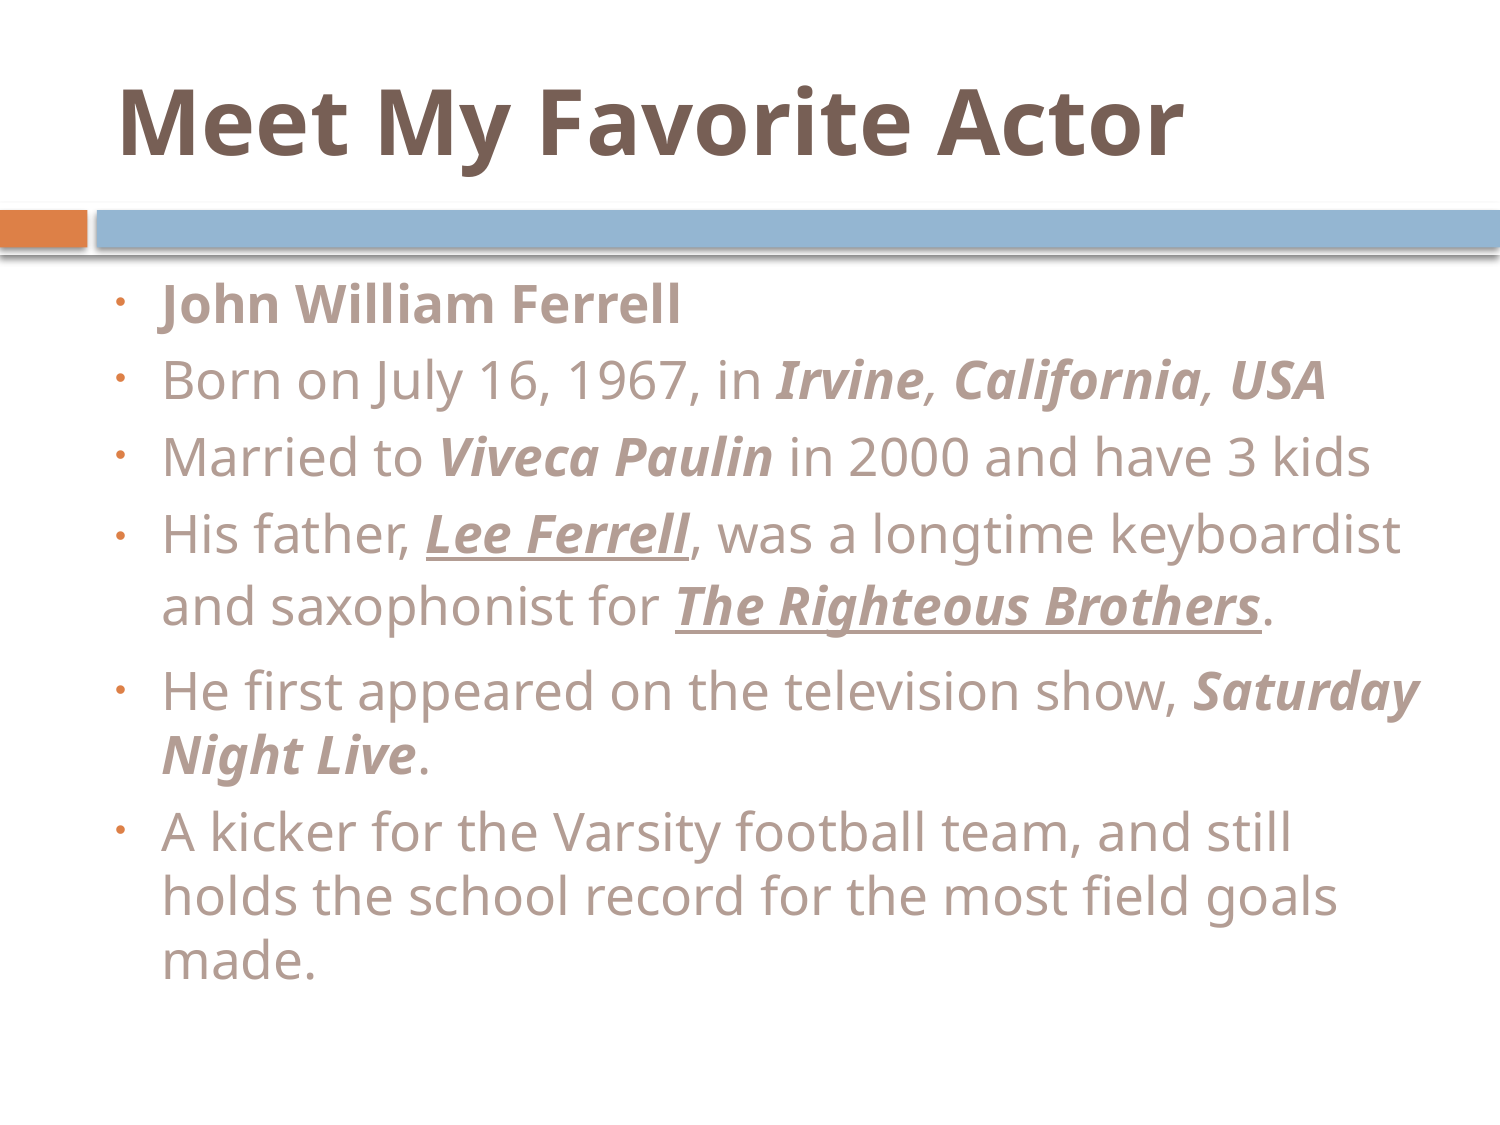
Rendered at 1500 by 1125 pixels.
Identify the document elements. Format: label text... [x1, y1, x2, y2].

title Meet My Favorite Actor [100, 37, 1438, 200]
list John William Ferrell Born on July 16, 1967, in Irvine, California, USA Married to Viveca Paulin in 2000 and have 3 kids His father, Lee Ferrell, was a longtime keyboardist and saxophonist for The Righteous Brothers. He first appeared on the television show, Saturday Night Live. A kicker for the Varsity football team, and still holds the school record for the most field goals made. [100, 262, 1438, 1000]
